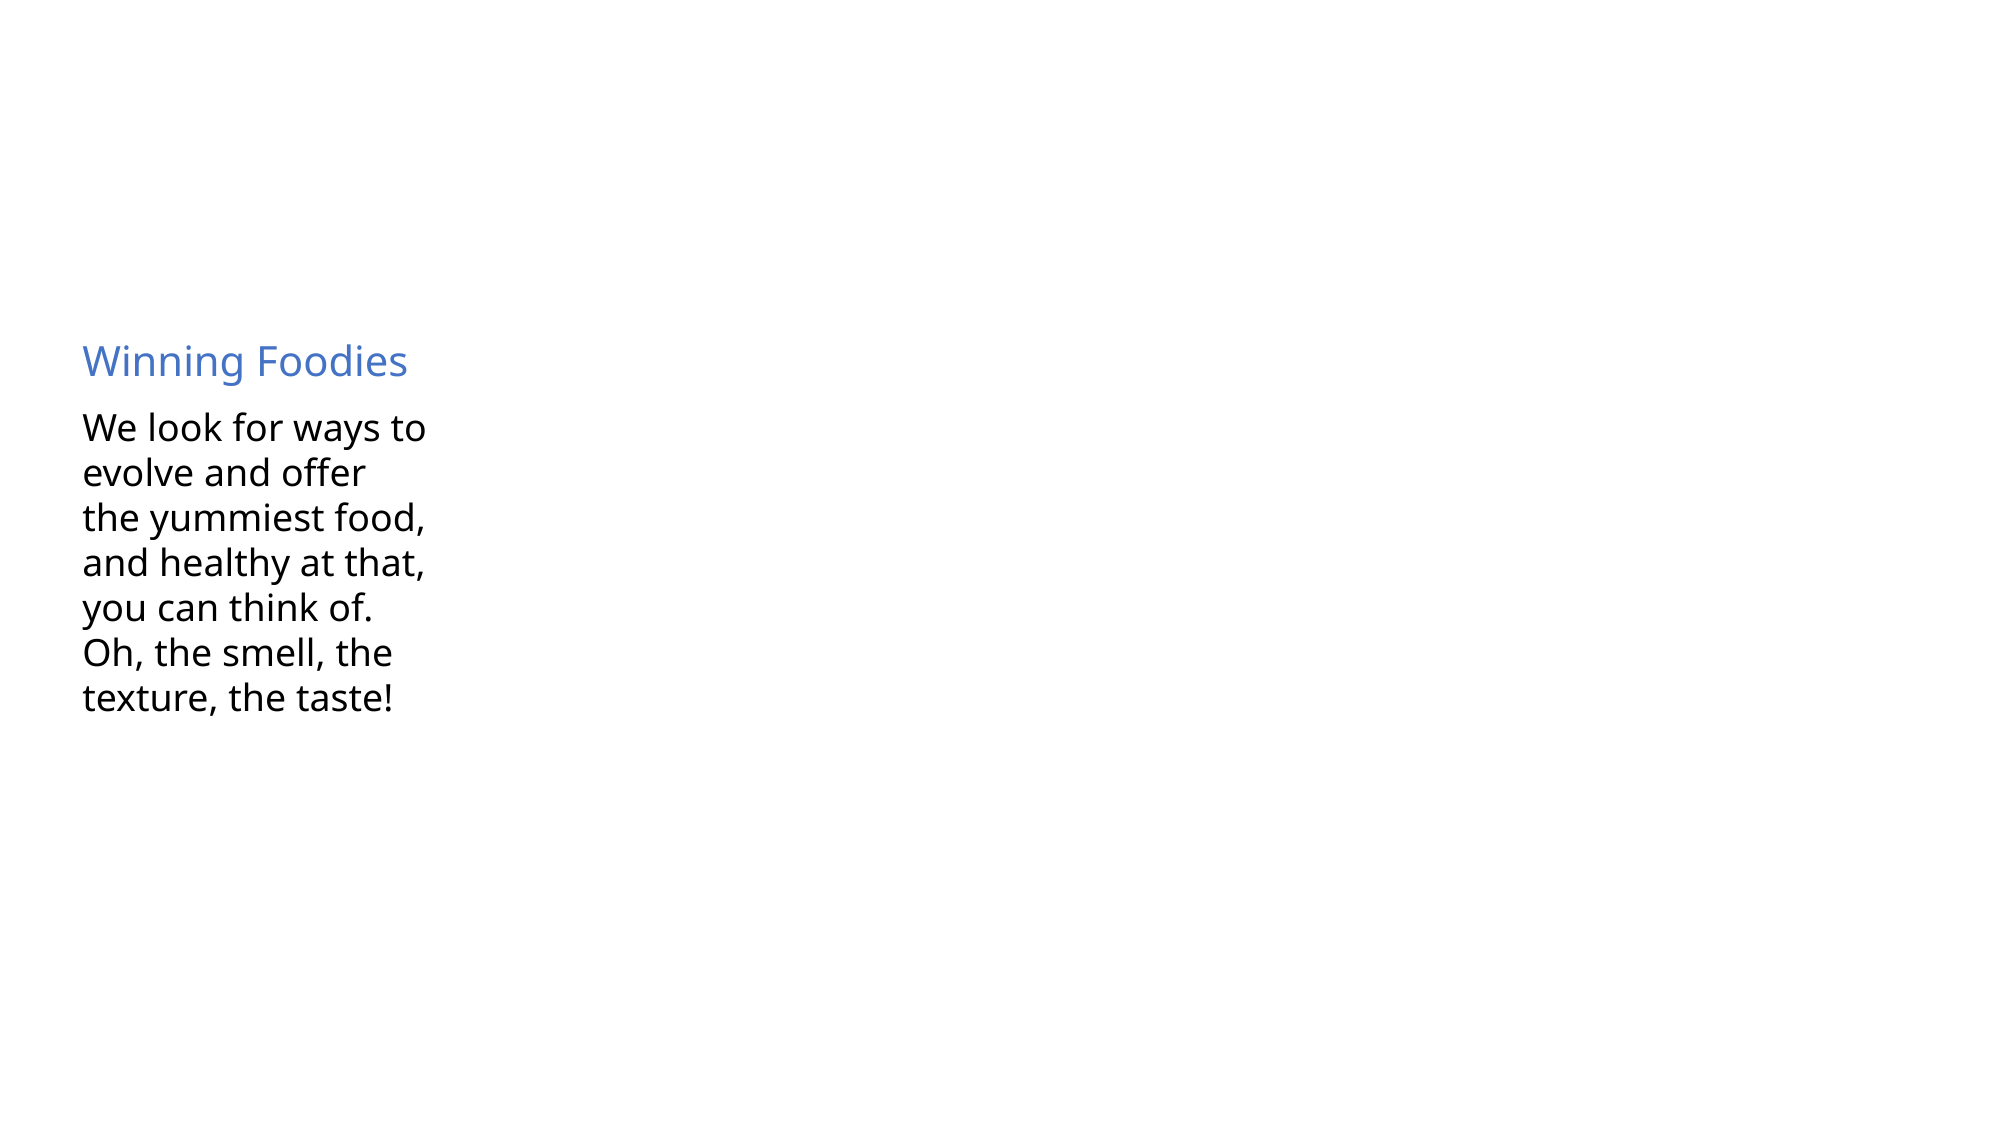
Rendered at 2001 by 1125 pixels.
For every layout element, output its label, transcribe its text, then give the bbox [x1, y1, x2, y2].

text_box Winning Foodies We look for ways to evolve and offer the yummiest food, and healthy at that, you can think of. Oh, the smell, the texture, the taste! [82, 335, 776, 742]
